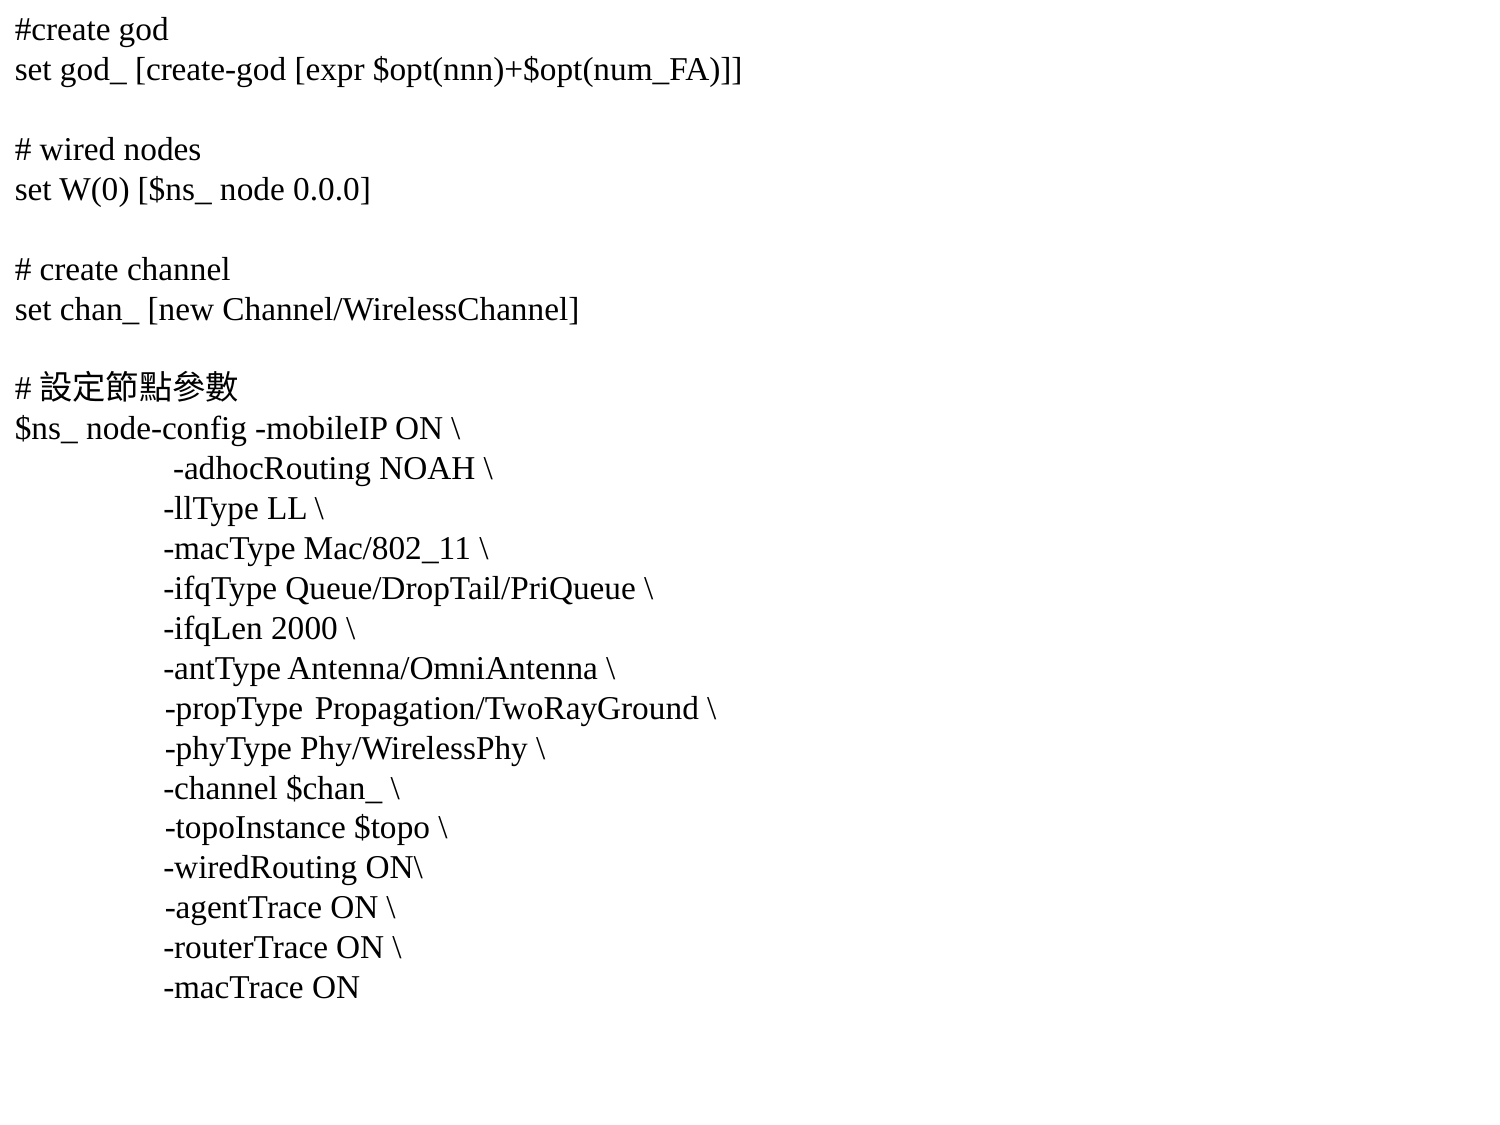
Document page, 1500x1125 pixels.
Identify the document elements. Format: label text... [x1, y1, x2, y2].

text_box #create god set god_ [create-god [expr $opt(nnn)+$opt(num_FA)]] # wired nodes set W(0) [$ns_ node 0.0.0] # create channel set chan_ [new Channel/WirelessChannel] #設定節點參數 $ns_ node-config -mobileIP ON \ -adhocRouting NOAH \ -llType LL \ -macType Mac/802_11 \ -ifqType Queue/DropTail/PriQueue \ -ifqLen 2000 \ -antType Antenna/OmniAntenna \ -propType Propagation/TwoRayGround \ -phyType Phy/WirelessPhy \ -channel $chan_ \ -topoInstance $topo \ -wiredRouting ON\ -agentTrace ON \ -routerTrace ON \ -macTrace ON [0, 0, 1341, 1013]
